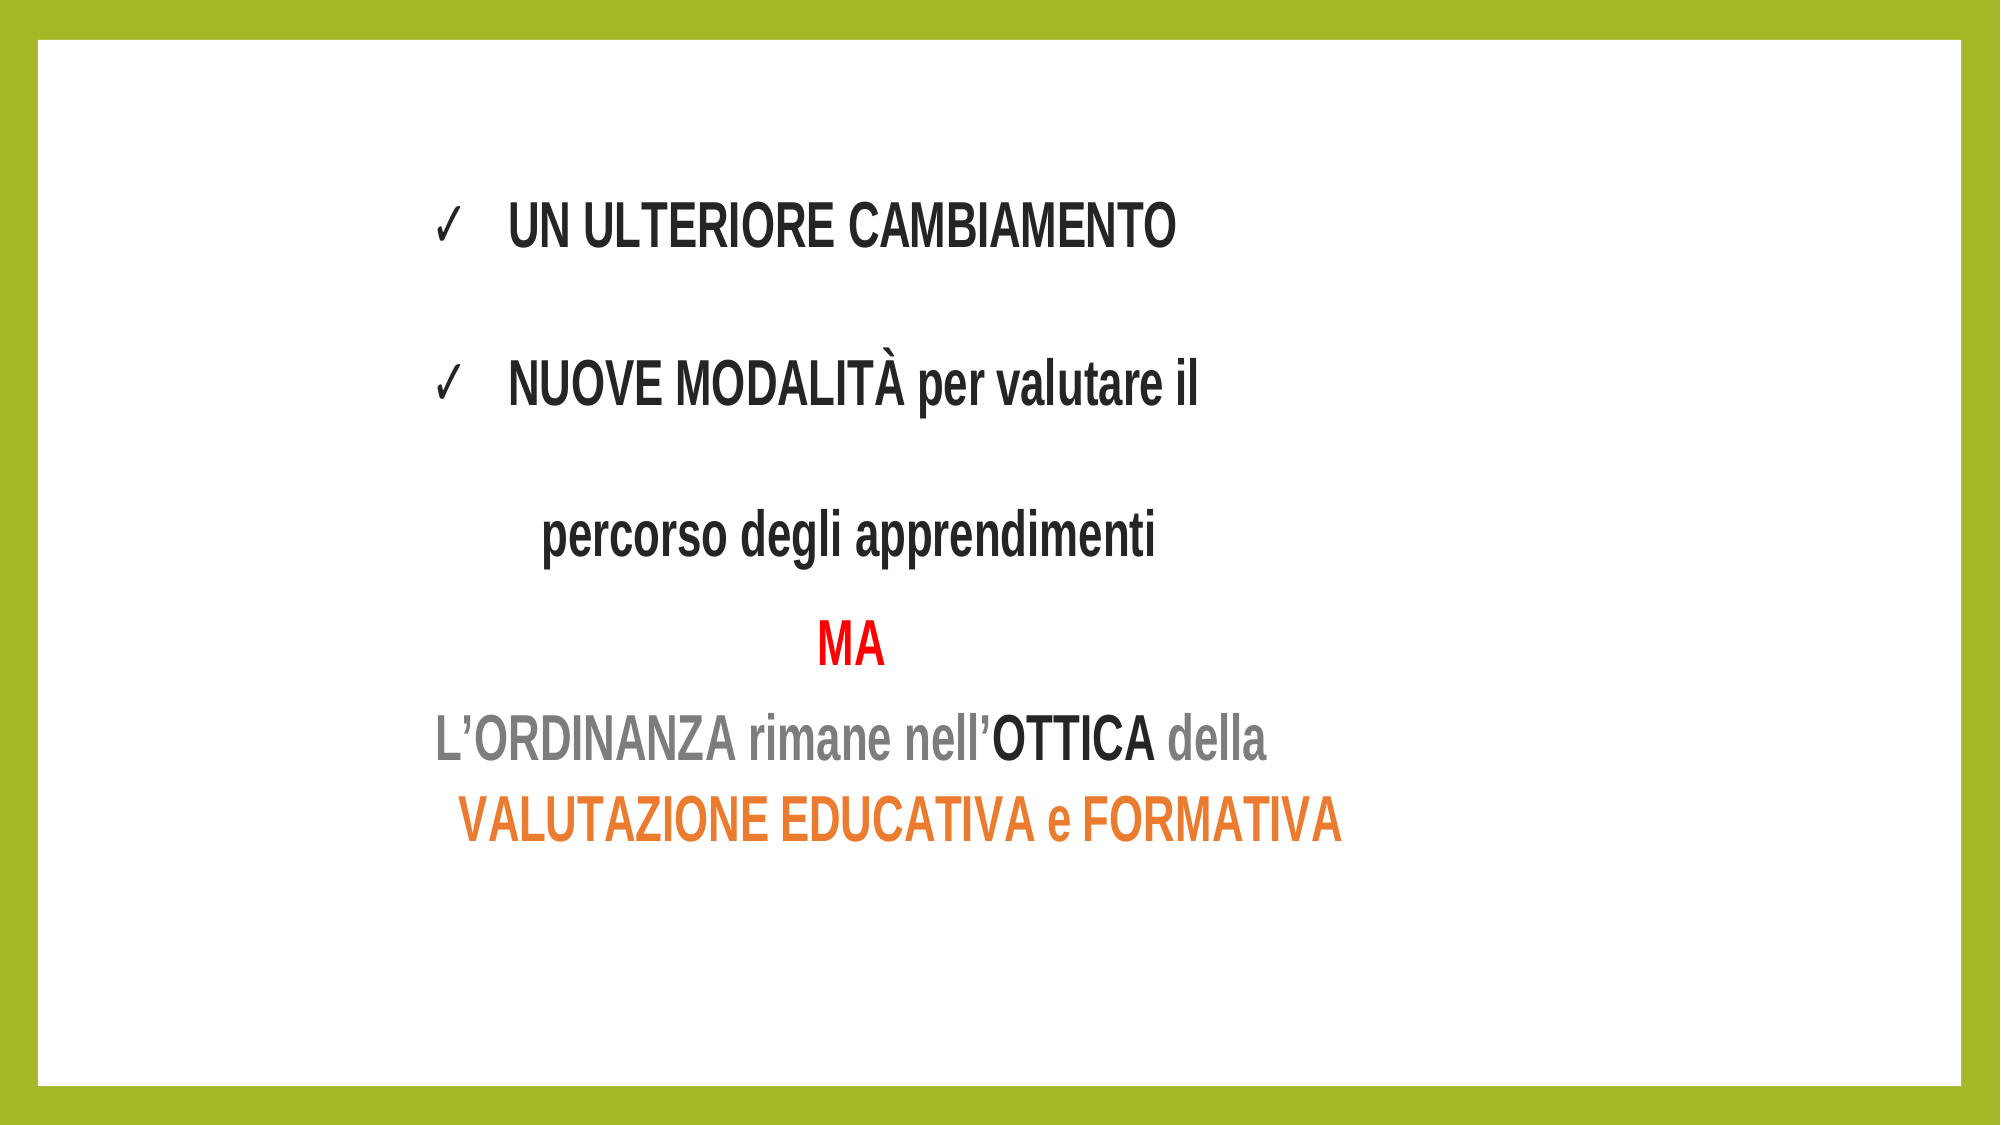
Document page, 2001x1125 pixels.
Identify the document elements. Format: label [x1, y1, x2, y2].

picture [131, 178, 1885, 864]
